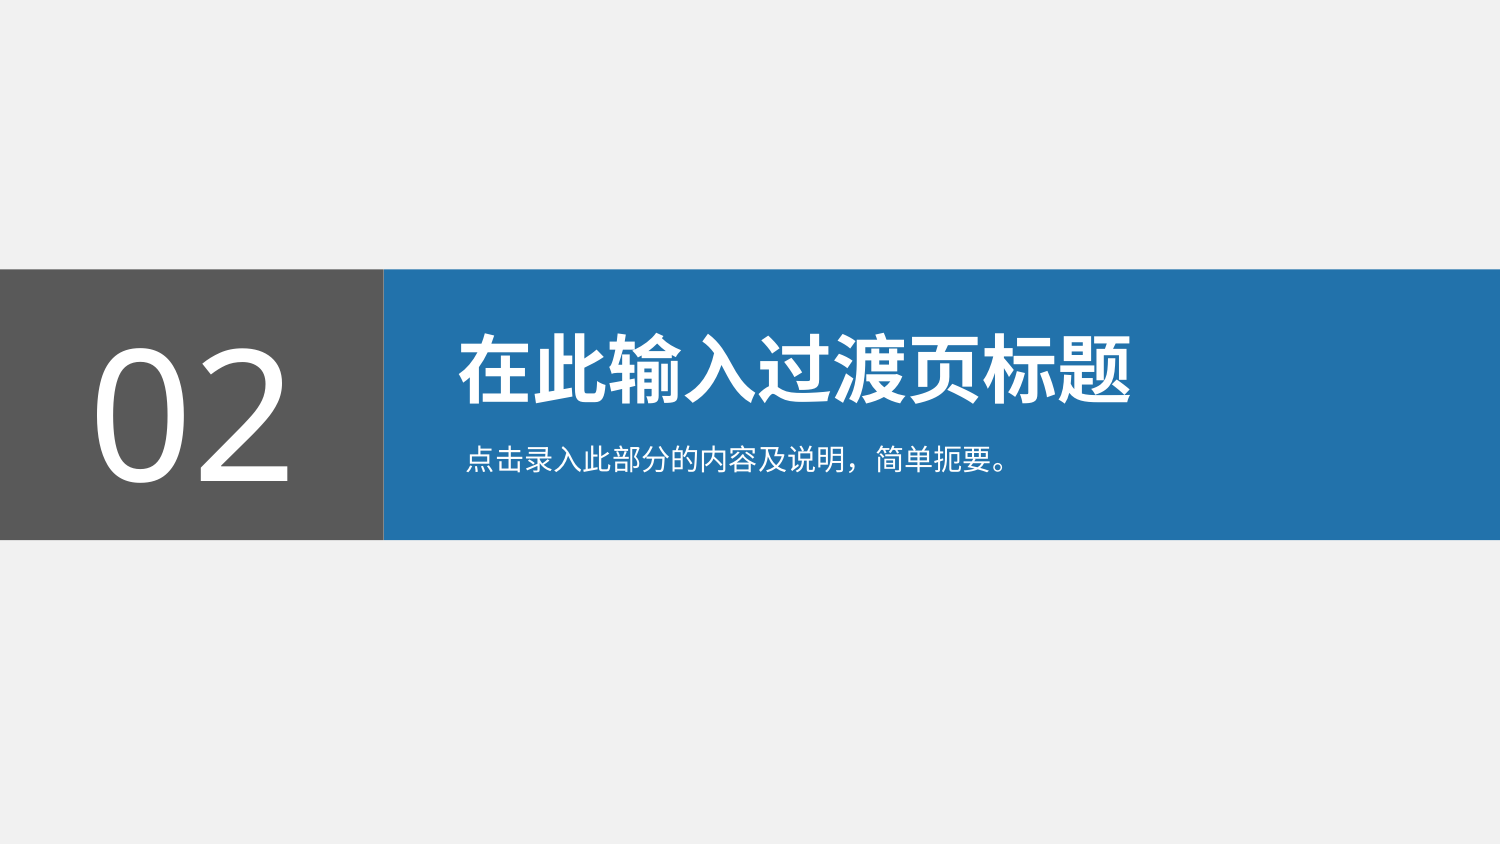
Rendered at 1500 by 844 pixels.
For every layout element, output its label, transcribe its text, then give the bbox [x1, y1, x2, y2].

text_box [386, 269, 1500, 541]
text_box 在此输入过渡页标题 [442, 315, 1240, 421]
text_box 02 [73, 290, 313, 526]
text_box [0, 267, 386, 542]
text_box 点击录入此部分的内容及说明，简单扼要。 [451, 433, 1240, 484]
